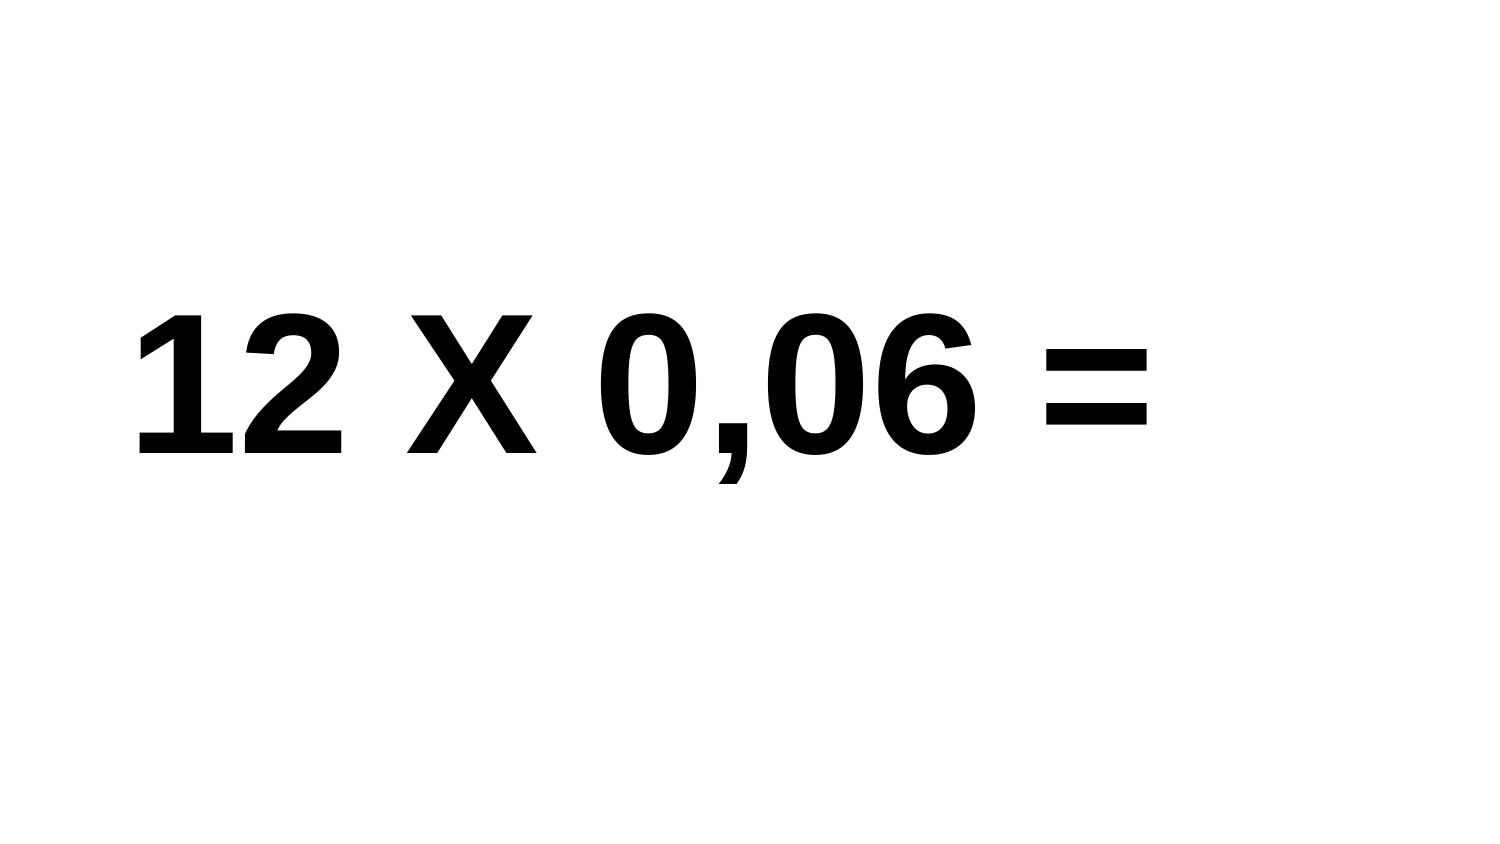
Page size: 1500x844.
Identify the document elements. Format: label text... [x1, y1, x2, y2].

text_box 12 X 0,06 = [112, 318, 1388, 509]
